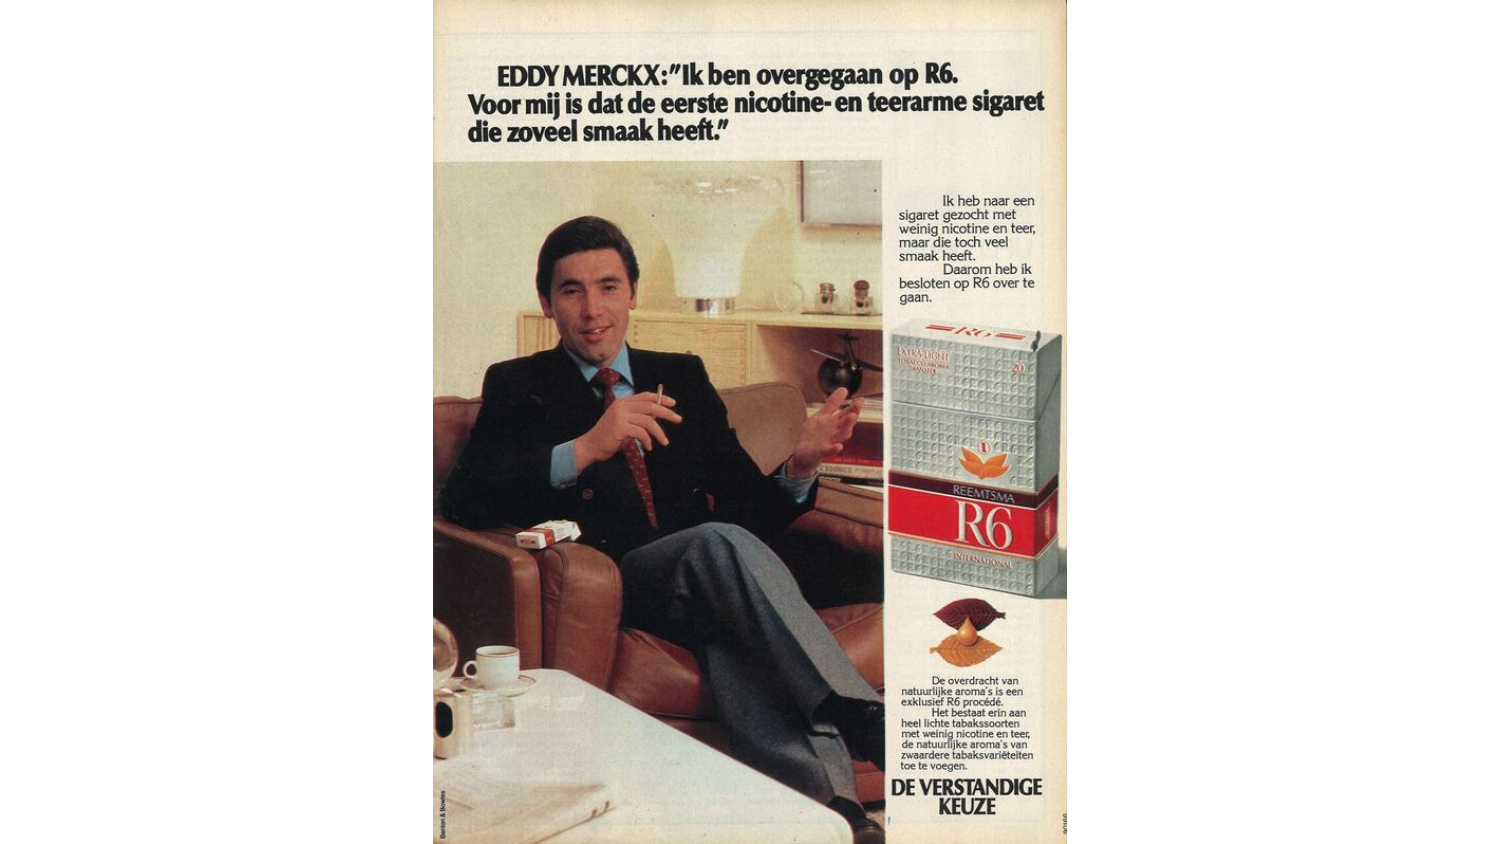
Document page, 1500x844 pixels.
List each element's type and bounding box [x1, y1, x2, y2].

picture [433, 0, 1067, 844]
